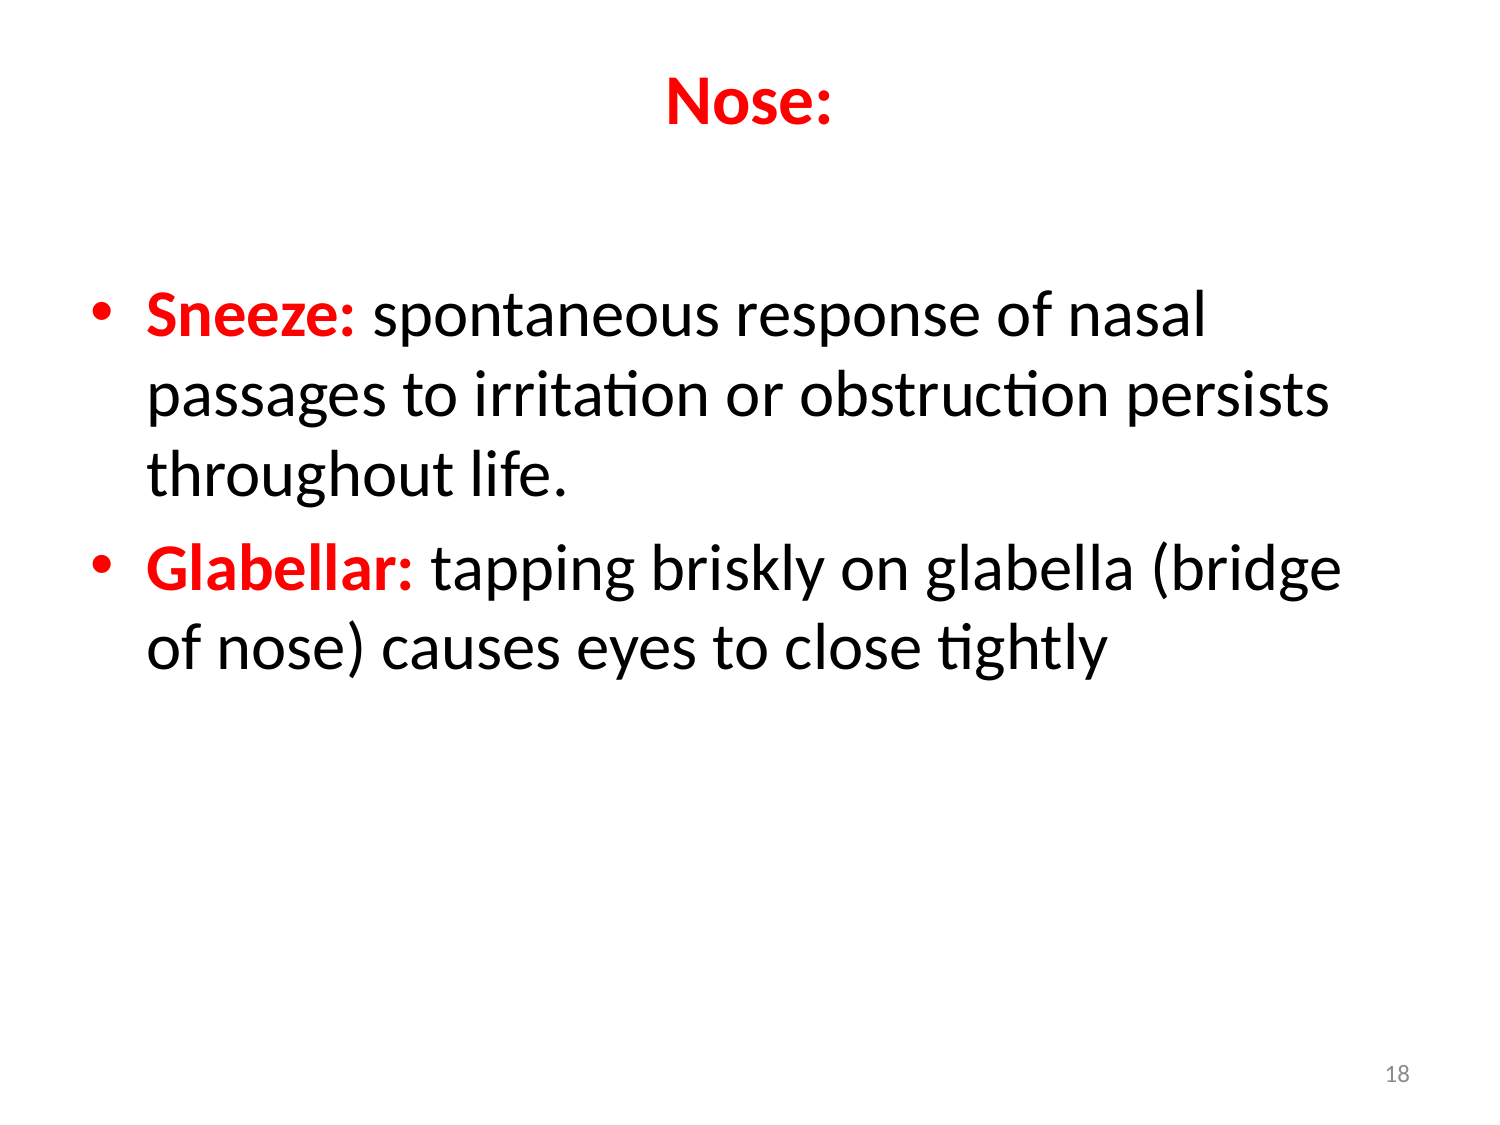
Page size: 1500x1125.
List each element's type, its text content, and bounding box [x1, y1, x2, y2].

slide_number 18 [1074, 1042, 1425, 1103]
list Sneeze: spontaneous response of nasal passages to irritation or obstruction persists throughout life. Glabellar: tapping briskly on glabella (bridge of nose) causes eyes to close tightly [75, 262, 1425, 1005]
title Nose: [75, 45, 1425, 233]
